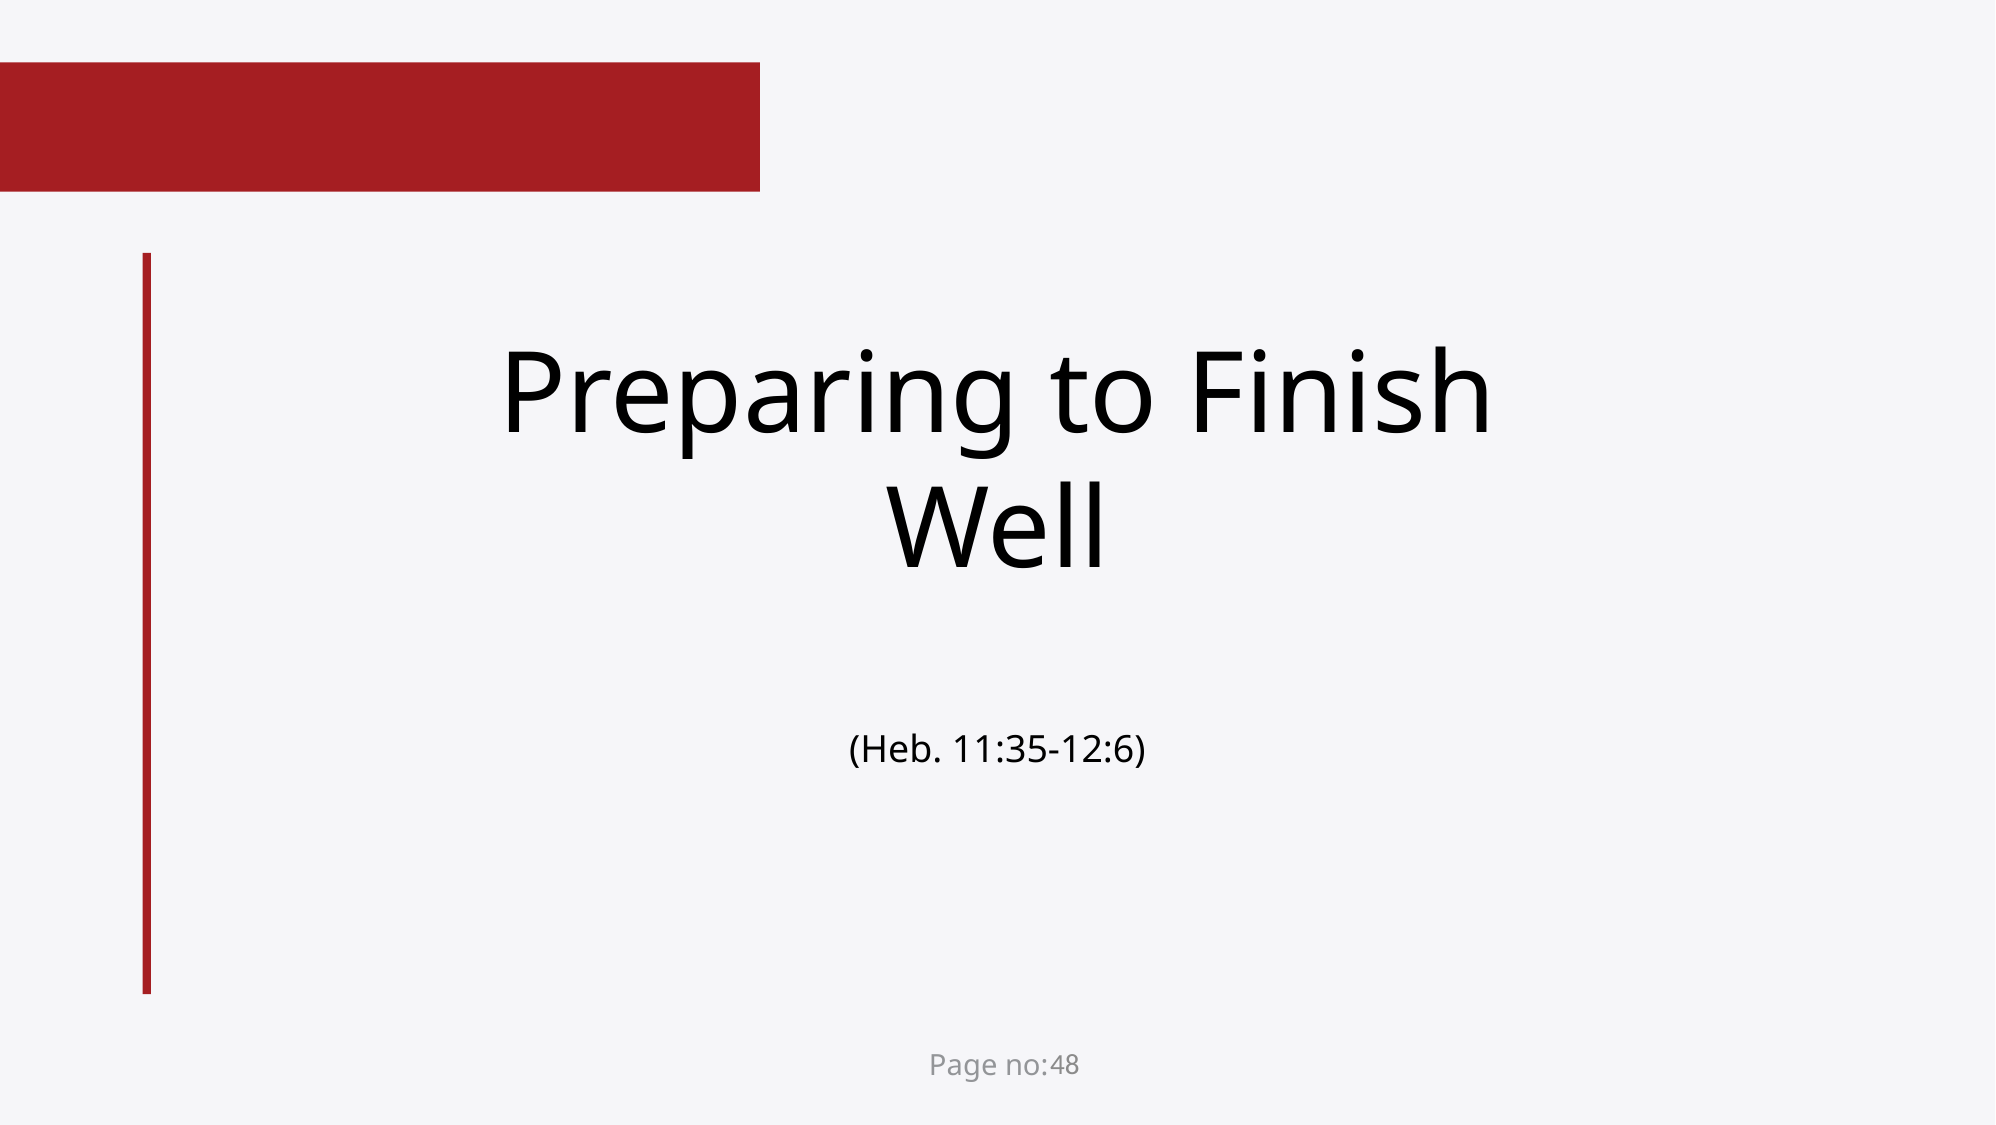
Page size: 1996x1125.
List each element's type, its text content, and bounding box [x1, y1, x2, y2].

text_box Preparing to Finish Well (Heb. 11:35-12:6) [480, 312, 1515, 778]
